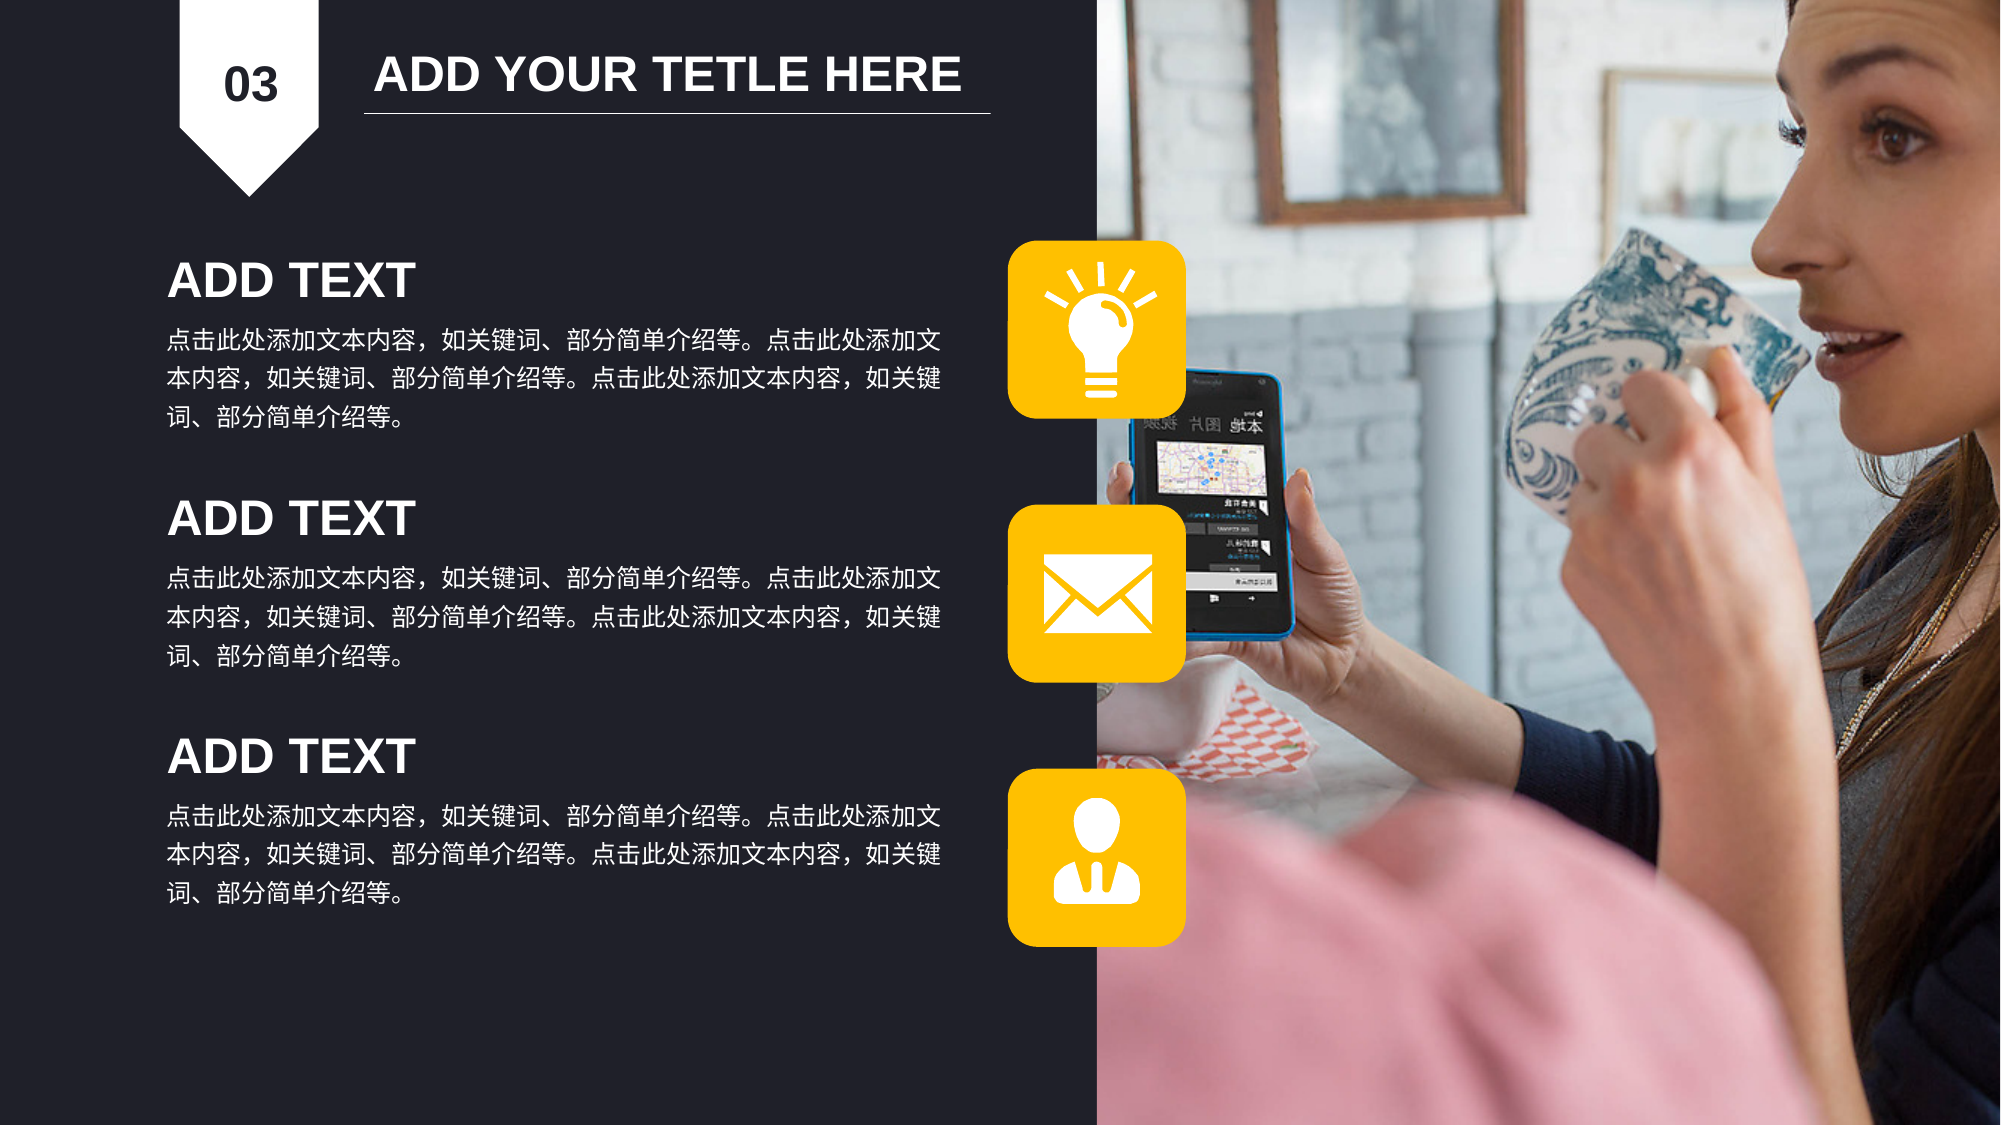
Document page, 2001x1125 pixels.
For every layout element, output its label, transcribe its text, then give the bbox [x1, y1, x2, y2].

text_box 点击此处添加文本内容，如关键词、部分简单介绍等。点击此处添加文本内容，如关键词、部分简单介绍等。点击此处添加文本内容，如关键词、部分简单介绍等。 [151, 545, 980, 678]
text_box ADD TEXT [151, 240, 594, 307]
text_box 点击此处添加文本内容，如关键词、部分简单介绍等。点击此处添加文本内容，如关键词、部分简单介绍等。点击此处添加文本内容，如关键词、部分简单介绍等。 [151, 783, 980, 916]
list ADD YOUR TETLE HERE [358, 40, 984, 104]
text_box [1007, 240, 1186, 419]
text_box ADD TEXT [151, 716, 594, 783]
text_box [1007, 768, 1186, 947]
text_box ADD TEXT [151, 478, 594, 545]
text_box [1007, 504, 1186, 683]
picture [1096, 0, 2001, 1125]
list 03 [208, 50, 309, 120]
text_box 点击此处添加文本内容，如关键词、部分简单介绍等。点击此处添加文本内容，如关键词、部分简单介绍等。点击此处添加文本内容，如关键词、部分简单介绍等。 [151, 307, 980, 440]
